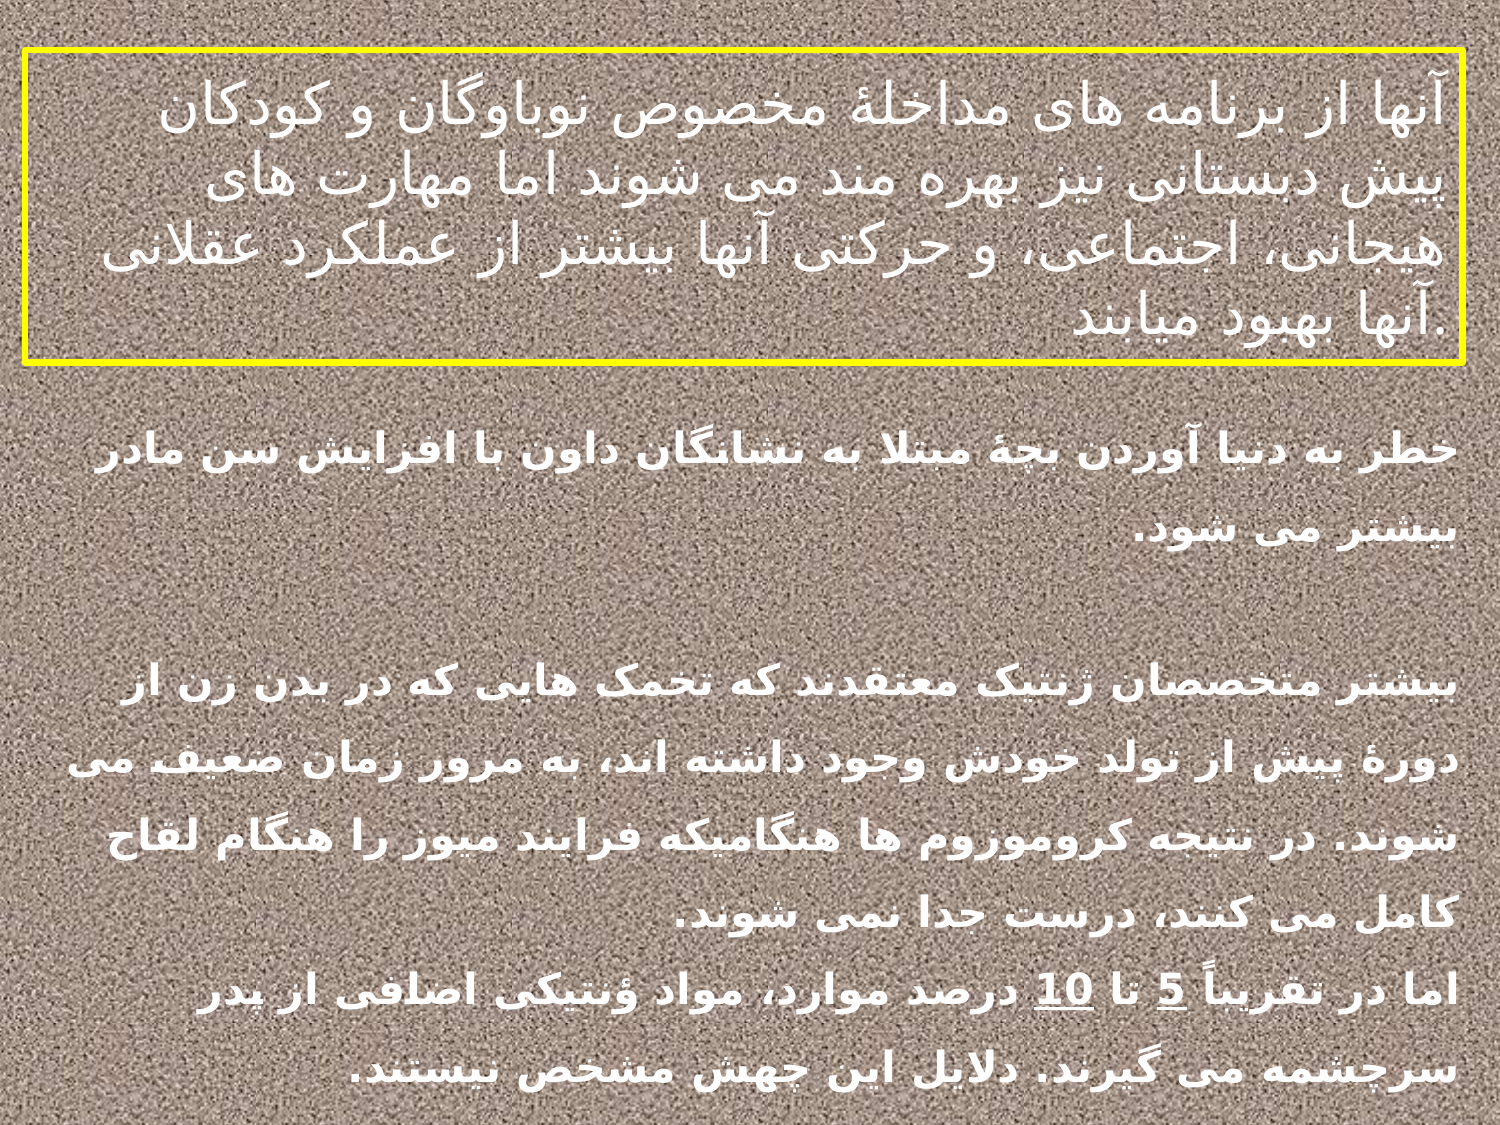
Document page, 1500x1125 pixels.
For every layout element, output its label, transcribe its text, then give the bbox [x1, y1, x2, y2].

list خطر به دنیا آوردن بچۀ مبتلا به نشانگان داون با افزایش سن مادر بیشتر می شود. بیشتر متخصصان ژنتیک معتقدند که تخمک هایی که در بدن زن از دورۀ پیش از تولد خودش وجود داشته اند، به مرور زمان ضعیف می شوند. در نتیجه کروموزوم ها هنگامیکه فرایند میوز را هنگام لقاح کامل می کنند، درست جدا نمی شوند. اما در تقریباً 5 تا 10 درصد موارد، مواد ؤنتیکی اضافی از پدر سرچشمه می گیرند. دلایل این چهش مشخص نیستند. [24, 387, 1475, 1100]
picture [0, 0, 1500, 1125]
slide_number 23 [1417, 1068, 1494, 1114]
footer www.modirkade.ir [212, 1050, 904, 1095]
text_box آنها از برنامه های مداخلۀ مخصوص نوباوگان و کودکان پیش دبستانی نیز بهره مند می شوند اما مهارت های هیجانی، اجتماعی، و حرکتی آنها بیشتر از عملکرد عقلانی آنها بهبود میابند. [22, 47, 1466, 366]
